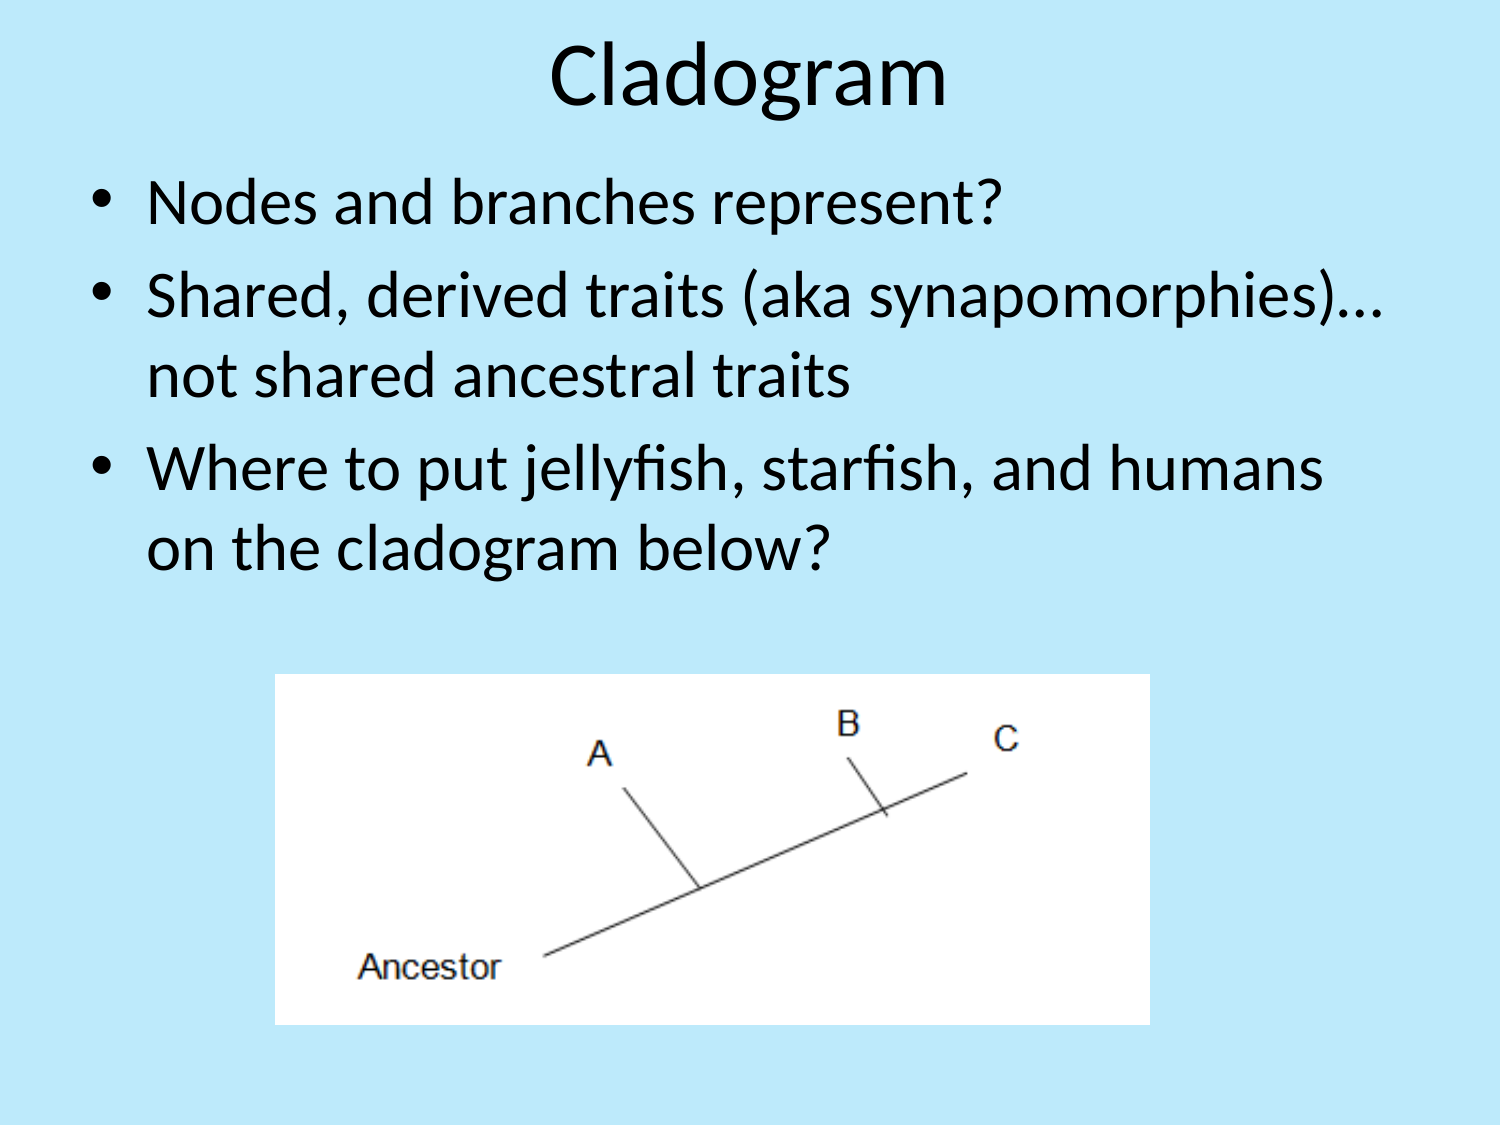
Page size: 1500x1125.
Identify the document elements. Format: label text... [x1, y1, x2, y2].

title Cladogram [75, 0, 1425, 149]
picture [274, 674, 1151, 1026]
list Nodes and branches represent? Shared, derived traits (aka synapomorphies)… not shared ancestral traits Where to put jellyfish, starfish, and humans on the cladogram below? [75, 149, 1425, 893]
